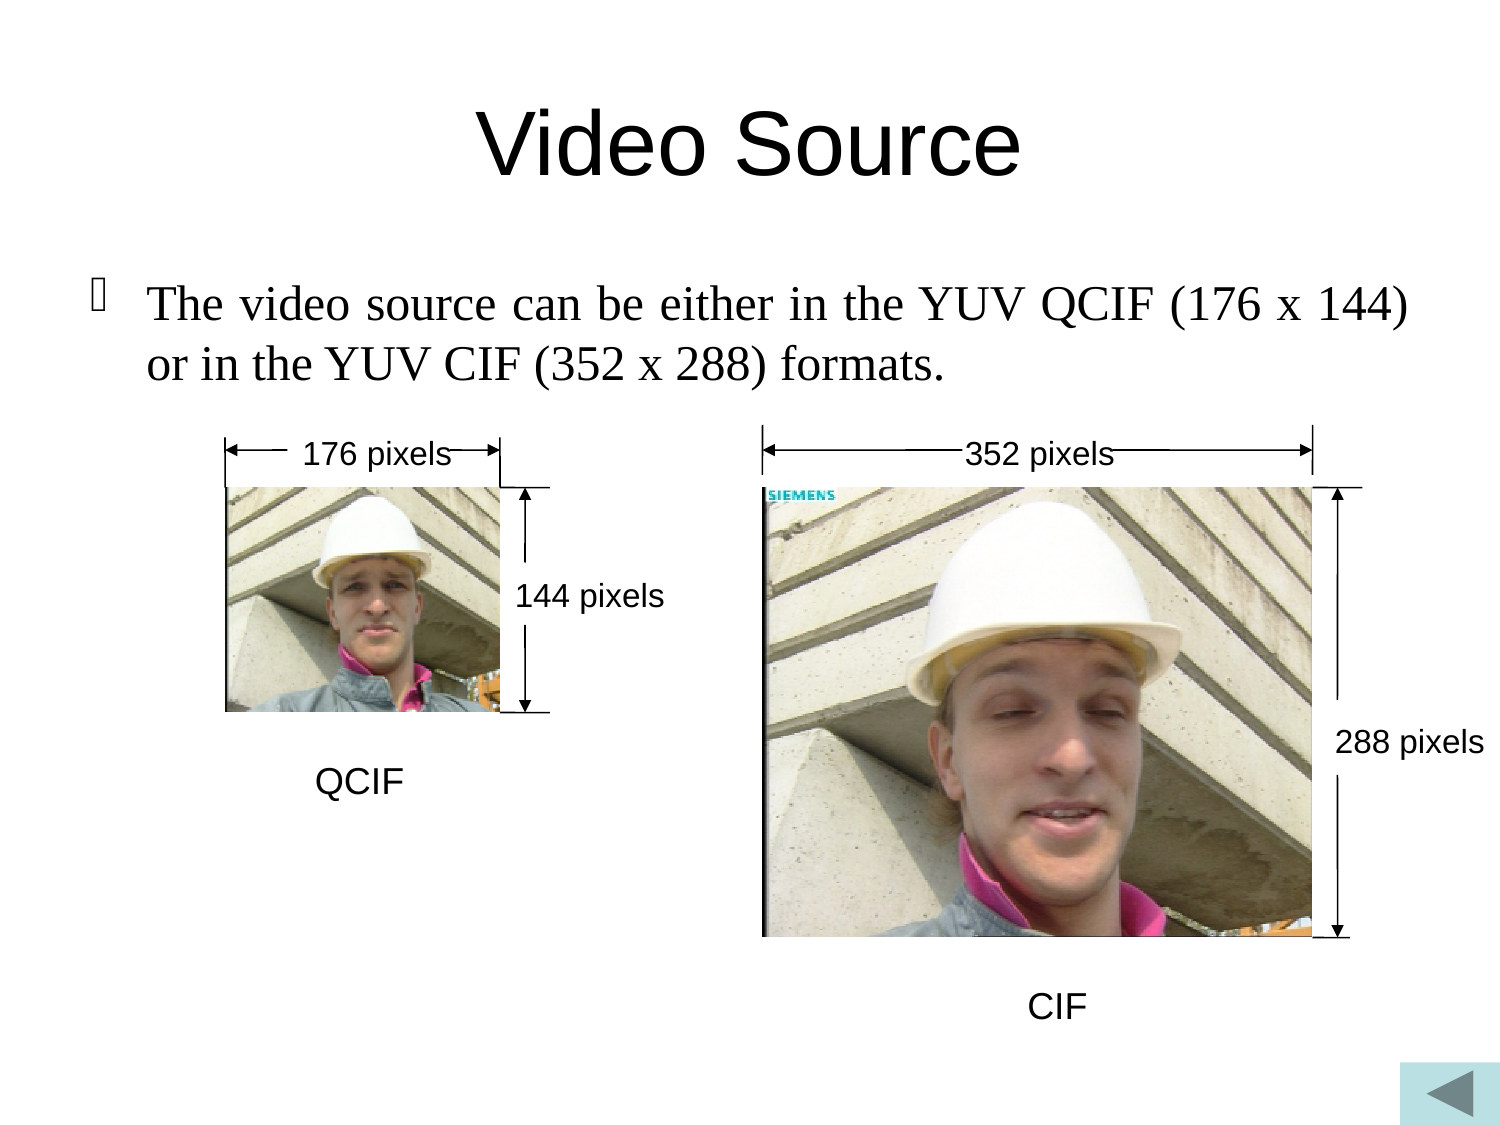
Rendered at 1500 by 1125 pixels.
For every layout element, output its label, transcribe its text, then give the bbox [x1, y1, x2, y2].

text_box [762, 443, 963, 457]
text_box [518, 487, 532, 563]
text_box 176 pixels [287, 424, 468, 480]
list The video source can be either in the YUV QCIF (176 x 144) or in the YUV CIF (352 x 288) formats. [74, 262, 1426, 1006]
picture [224, 487, 500, 713]
text_box [449, 443, 500, 457]
text_box [1400, 1062, 1500, 1125]
text_box 288 pixels [1320, 712, 1500, 768]
text_box 144 pixels [504, 566, 680, 621]
text_box [1331, 487, 1344, 700]
title Video Source [74, 44, 1426, 233]
text_box [1112, 443, 1313, 457]
picture [762, 487, 1312, 937]
text_box [518, 624, 532, 713]
text_box CIF [1012, 974, 1103, 1035]
text_box QCIF [300, 749, 420, 810]
text_box 352 pixels [950, 424, 1130, 480]
text_box [225, 443, 287, 457]
text_box [1331, 774, 1344, 938]
